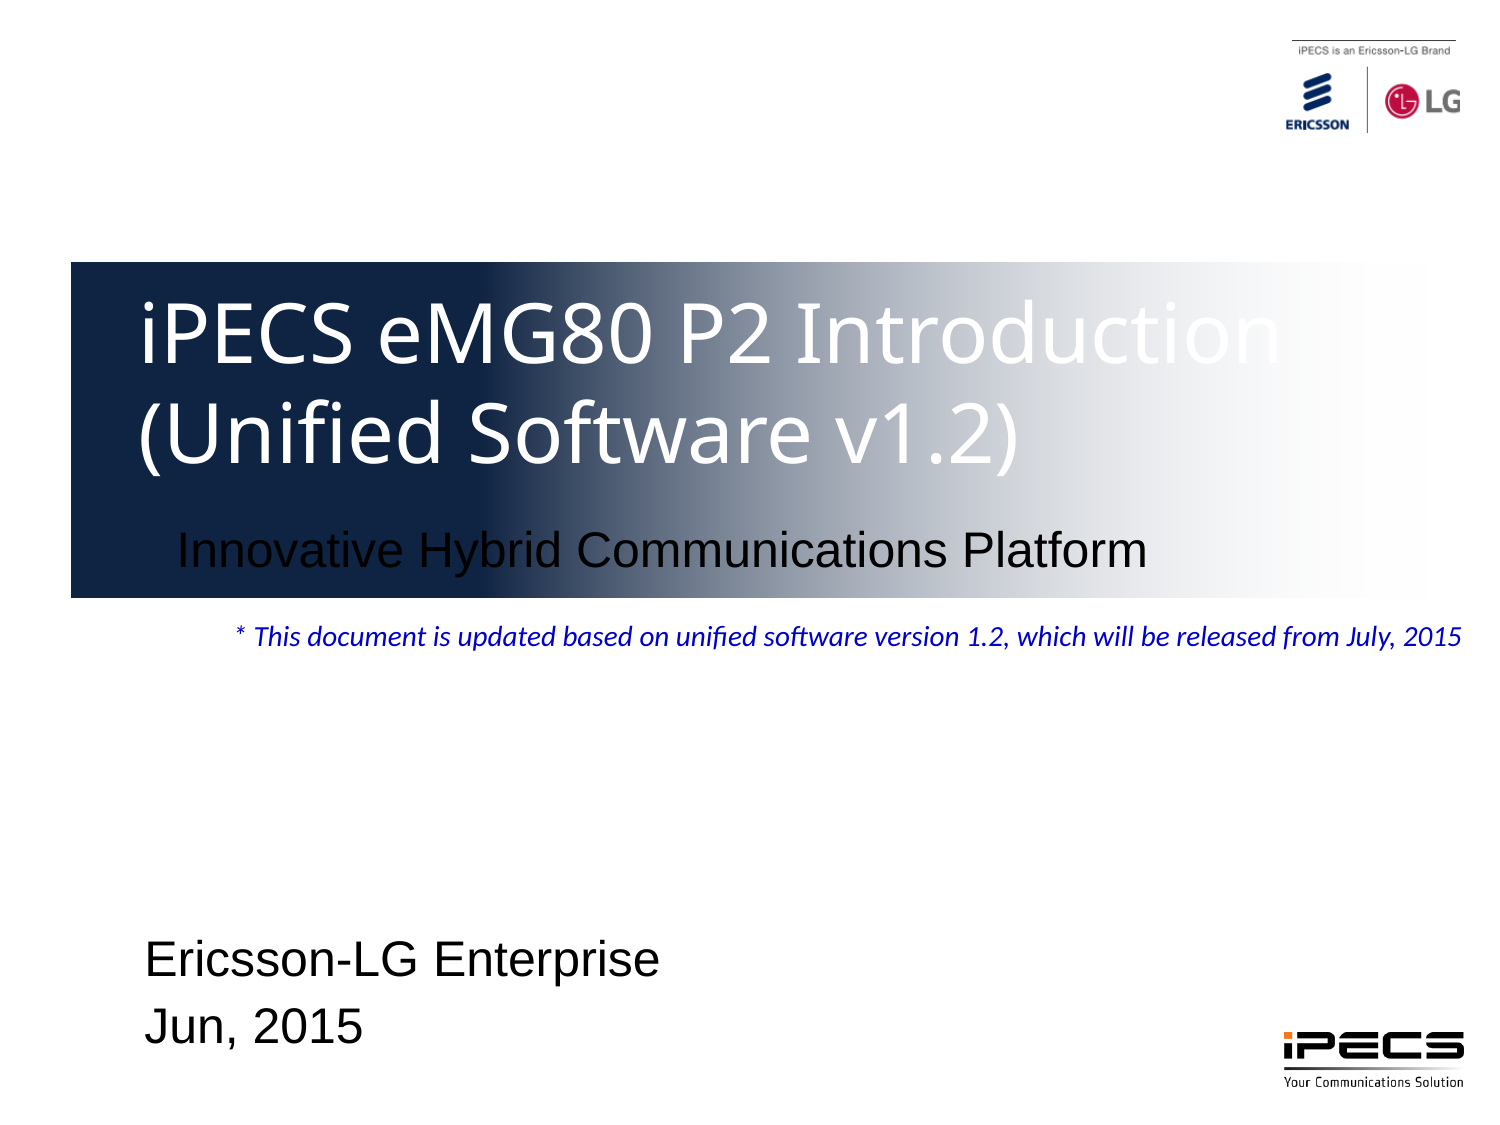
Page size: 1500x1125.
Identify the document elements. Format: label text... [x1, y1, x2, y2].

text_box Innovative Hybrid Communications Platform [161, 510, 1164, 586]
list Ericsson-LG Enterprise [144, 926, 857, 989]
picture [1284, 1032, 1464, 1087]
text_box * This document is updated based on unified software version 1.2, which will be released from July, 2015 [217, 609, 1478, 660]
title iPECS eMG80 P2 Introduction (Unified Software v1.2) [71, 263, 1430, 598]
list Jun, 2015 [144, 993, 857, 1057]
